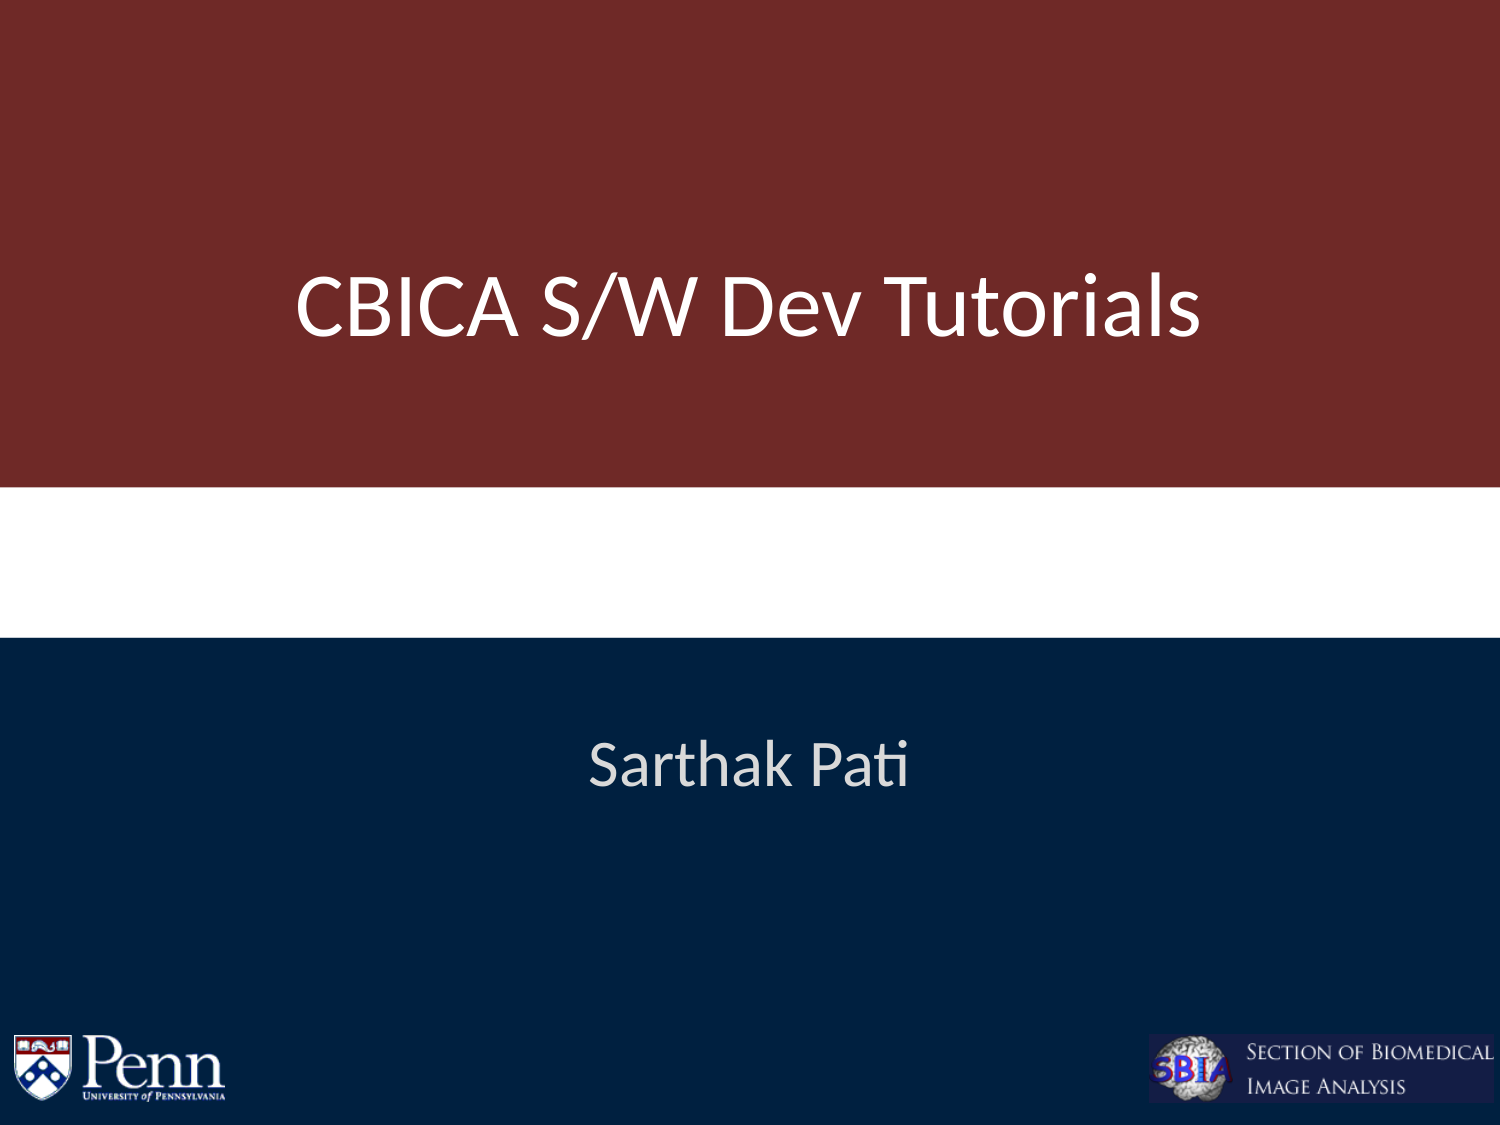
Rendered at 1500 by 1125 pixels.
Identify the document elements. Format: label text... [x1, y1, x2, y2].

title CBICA S/W Dev Tutorials [112, 237, 1388, 485]
text_box [0, 485, 1500, 639]
text_box [0, 0, 1500, 485]
subtitle Sarthak Pati [112, 712, 1388, 1000]
picture [1149, 1034, 1494, 1103]
picture [14, 1035, 225, 1102]
